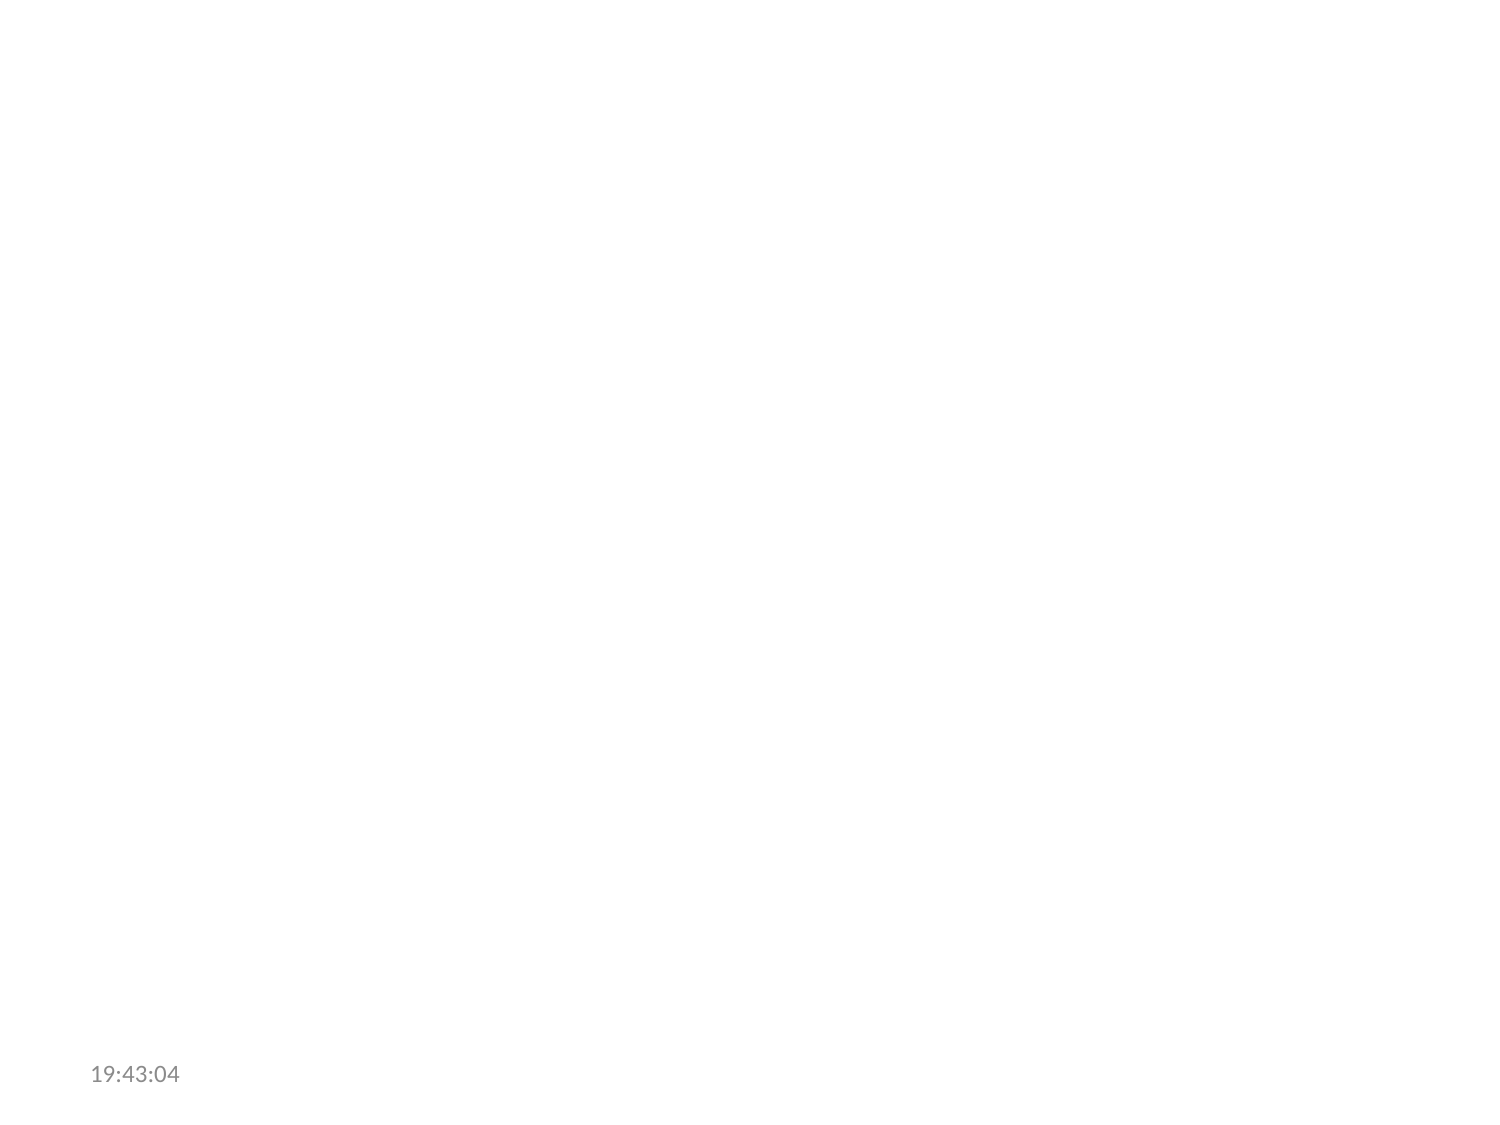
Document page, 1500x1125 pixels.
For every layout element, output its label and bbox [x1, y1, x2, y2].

slide_number [75, 1042, 425, 1103]
